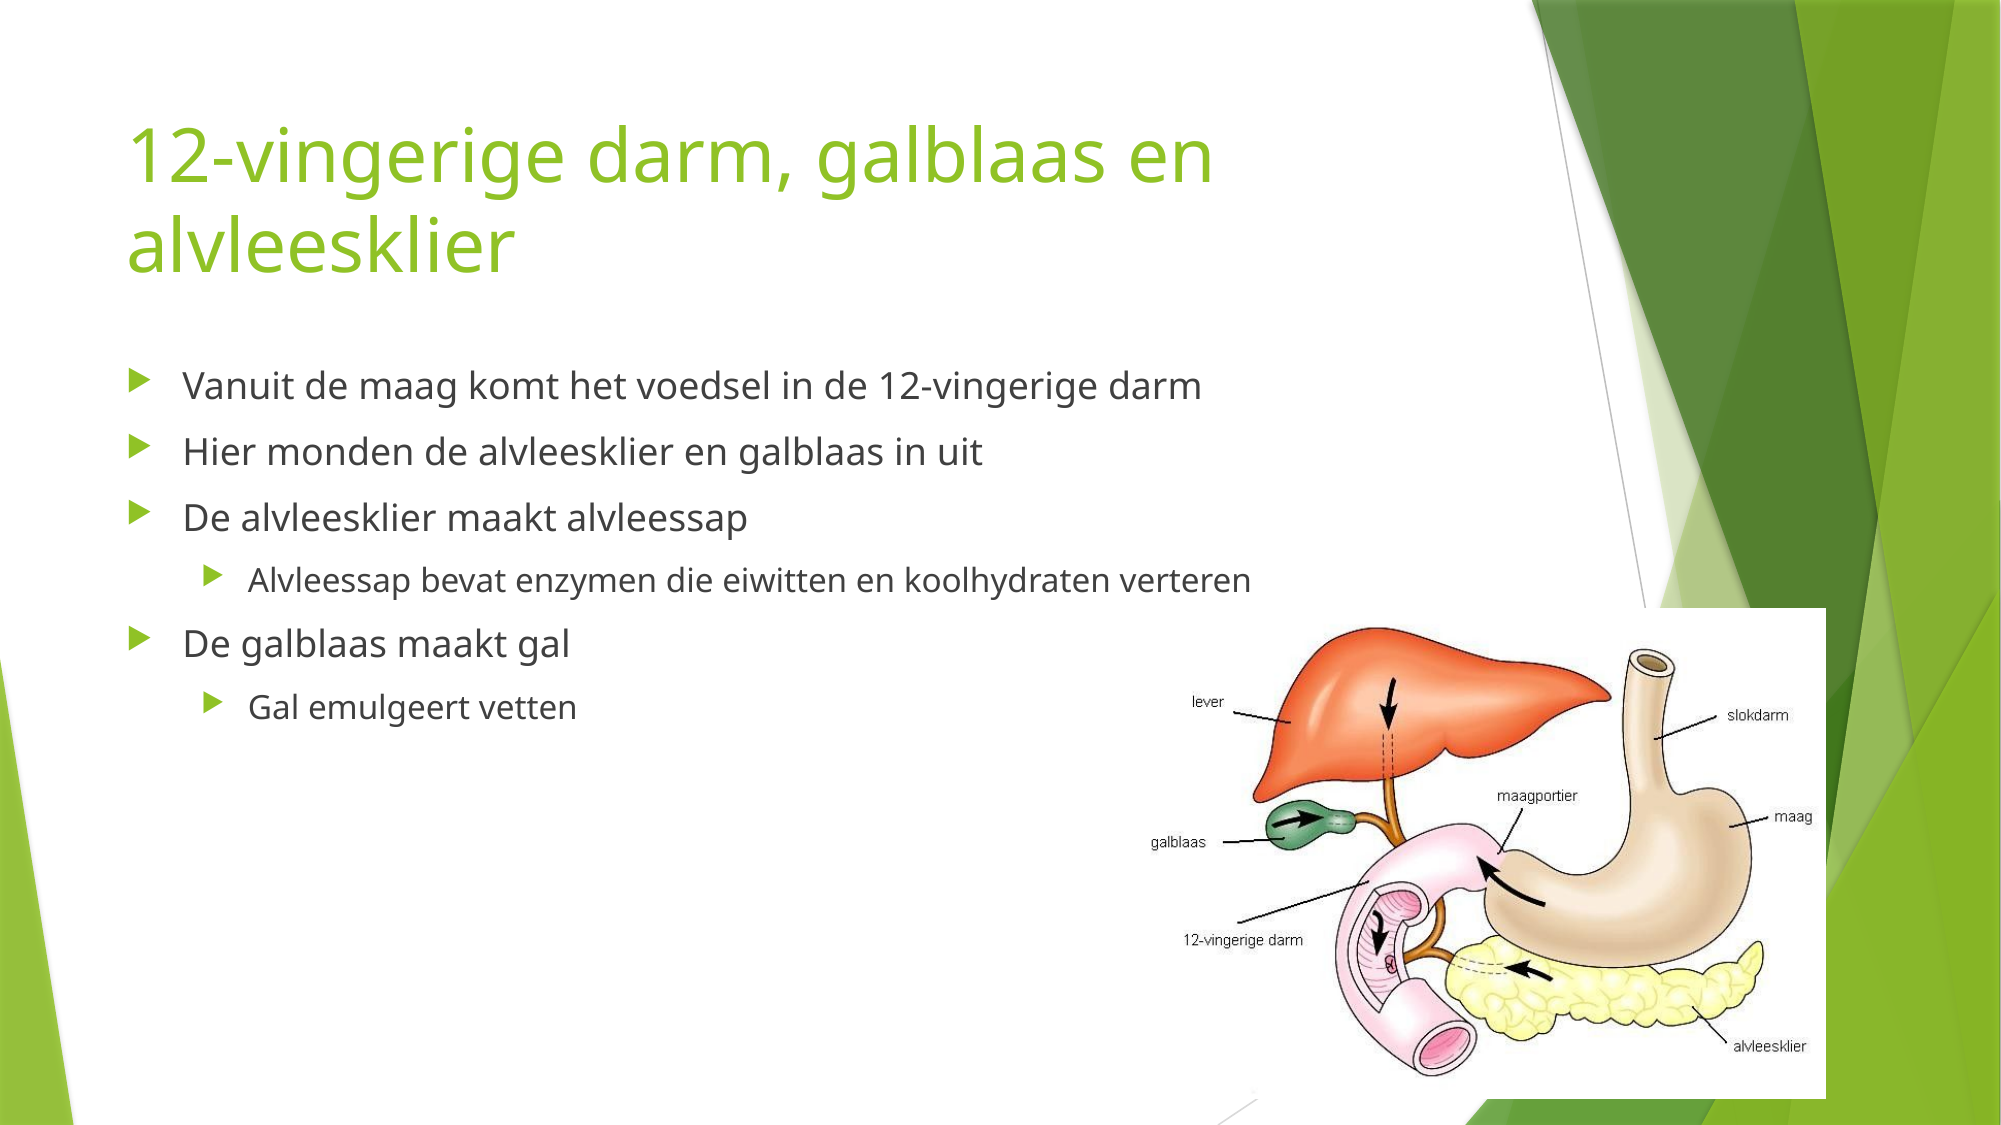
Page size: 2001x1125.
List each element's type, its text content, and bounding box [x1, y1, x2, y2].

picture [1092, 607, 1827, 1100]
title 12-vingerige darm, galblaas en alvleesklier [111, 99, 1522, 317]
list Vanuit de maag komt het voedsel in de 12-vingerige darm Hier monden de alvleesklier en galblaas in uit De alvleesklier maakt alvleessap Alvleessap bevat enzymen die eiwitten en koolhydraten verteren De galblaas maakt gal Gal emulgeert vetten [111, 354, 1522, 992]
